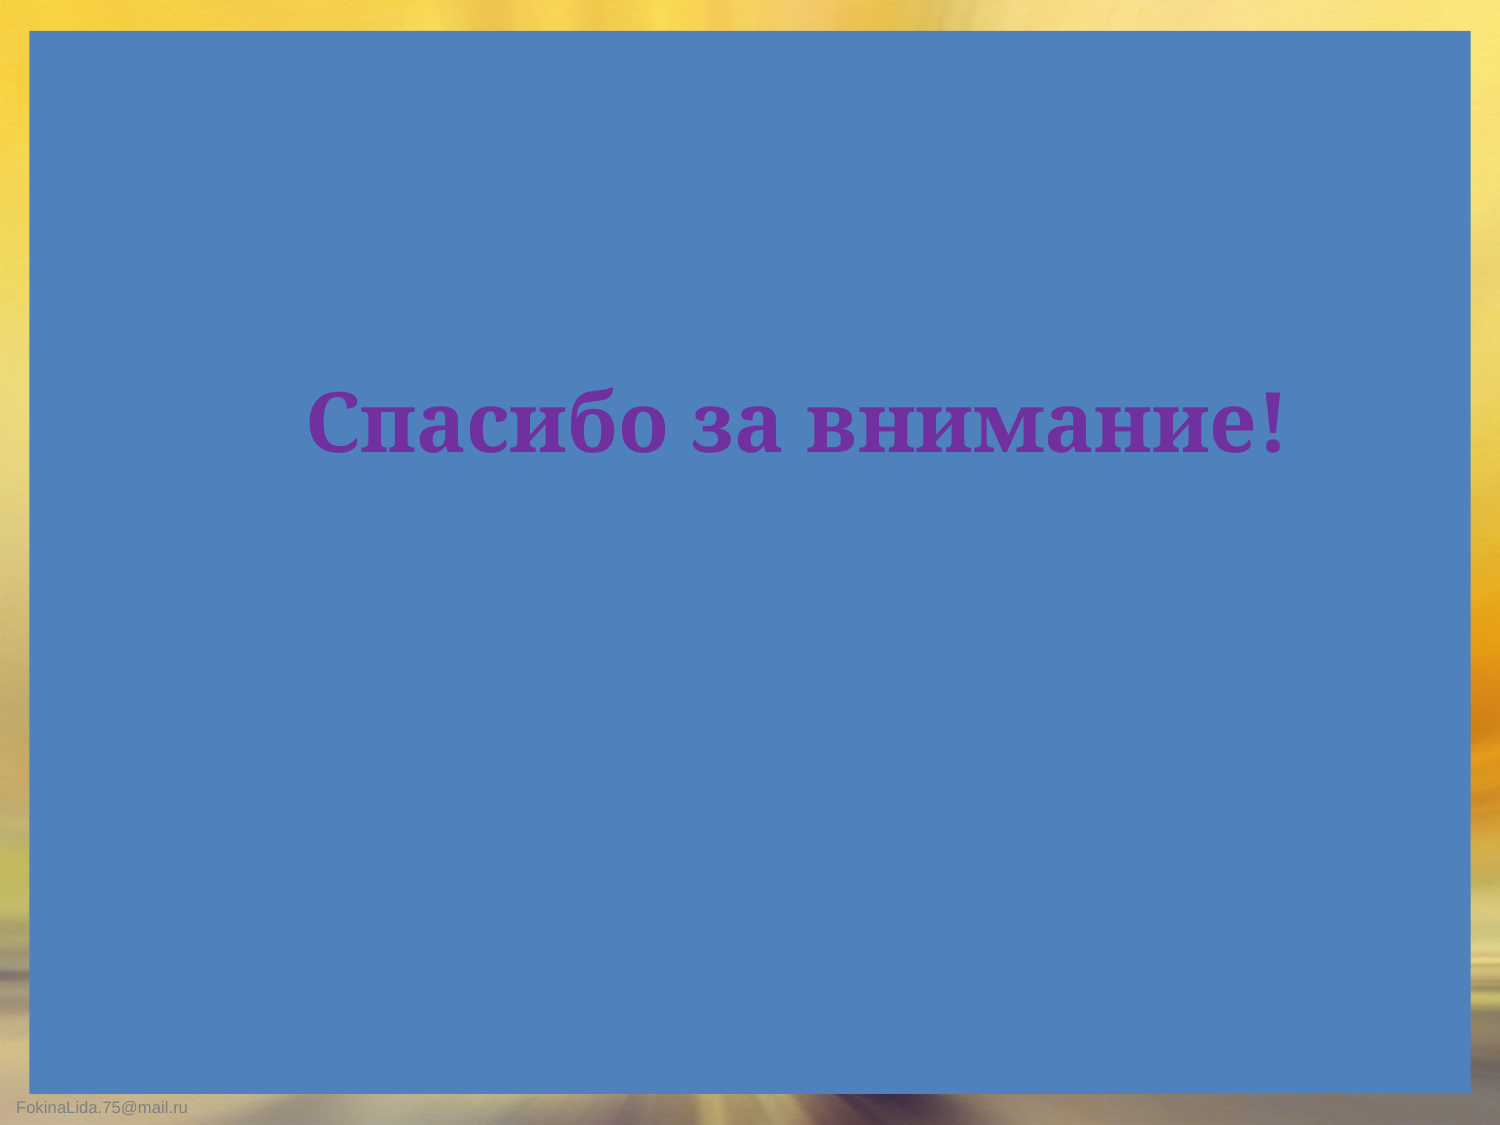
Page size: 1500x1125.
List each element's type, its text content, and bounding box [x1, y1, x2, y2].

picture [0, 0, 1500, 1125]
text_box Спасибо за внимание! [253, 361, 1341, 522]
